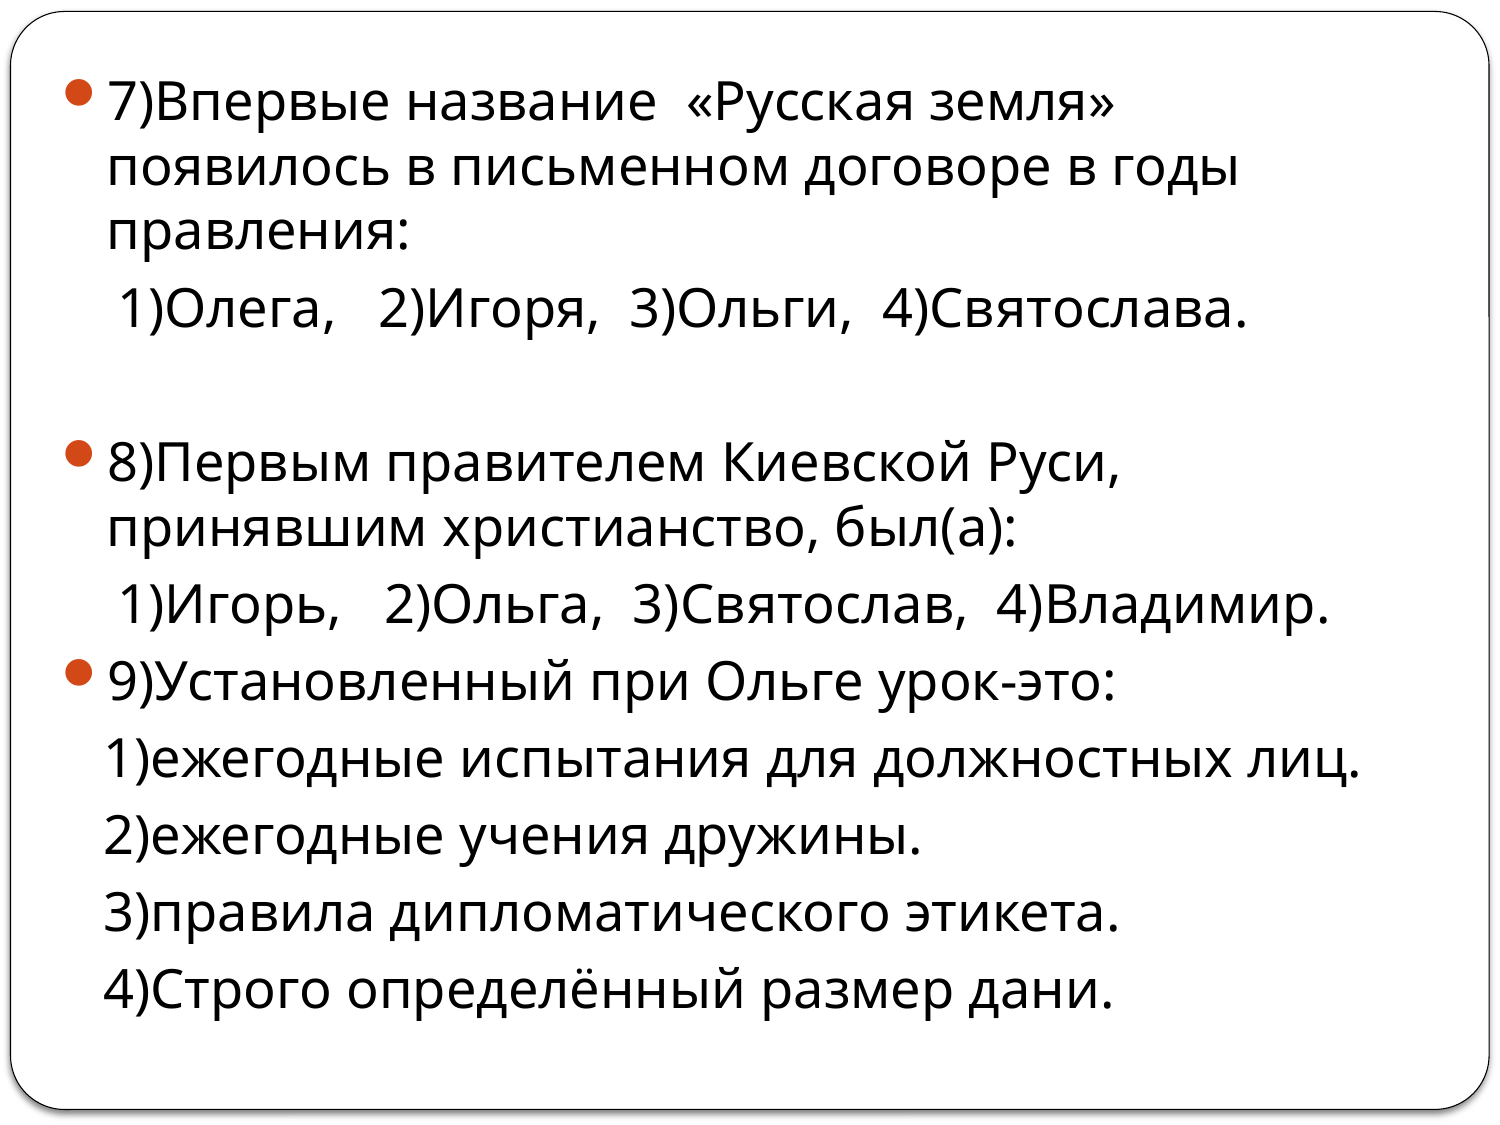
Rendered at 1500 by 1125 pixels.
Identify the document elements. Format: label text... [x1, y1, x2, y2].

list 7)Впервые название «Русская земля» появилось в письменном договоре в годы правления: 1)Олега, 2)Игоря, 3)Ольги, 4)Святослава. 8)Первым правителем Киевской Руси, принявшим христианство, был(а): 1)Игорь, 2)Ольга, 3)Святослав, 4)Владимир. 9)Установленный при Ольге урок-это: 1)ежегодные испытания для должностных лиц. 2)ежегодные учения дружины. 3)правила дипломатического этикета. 4)Строго определённый размер дани. [46, 58, 1425, 1067]
